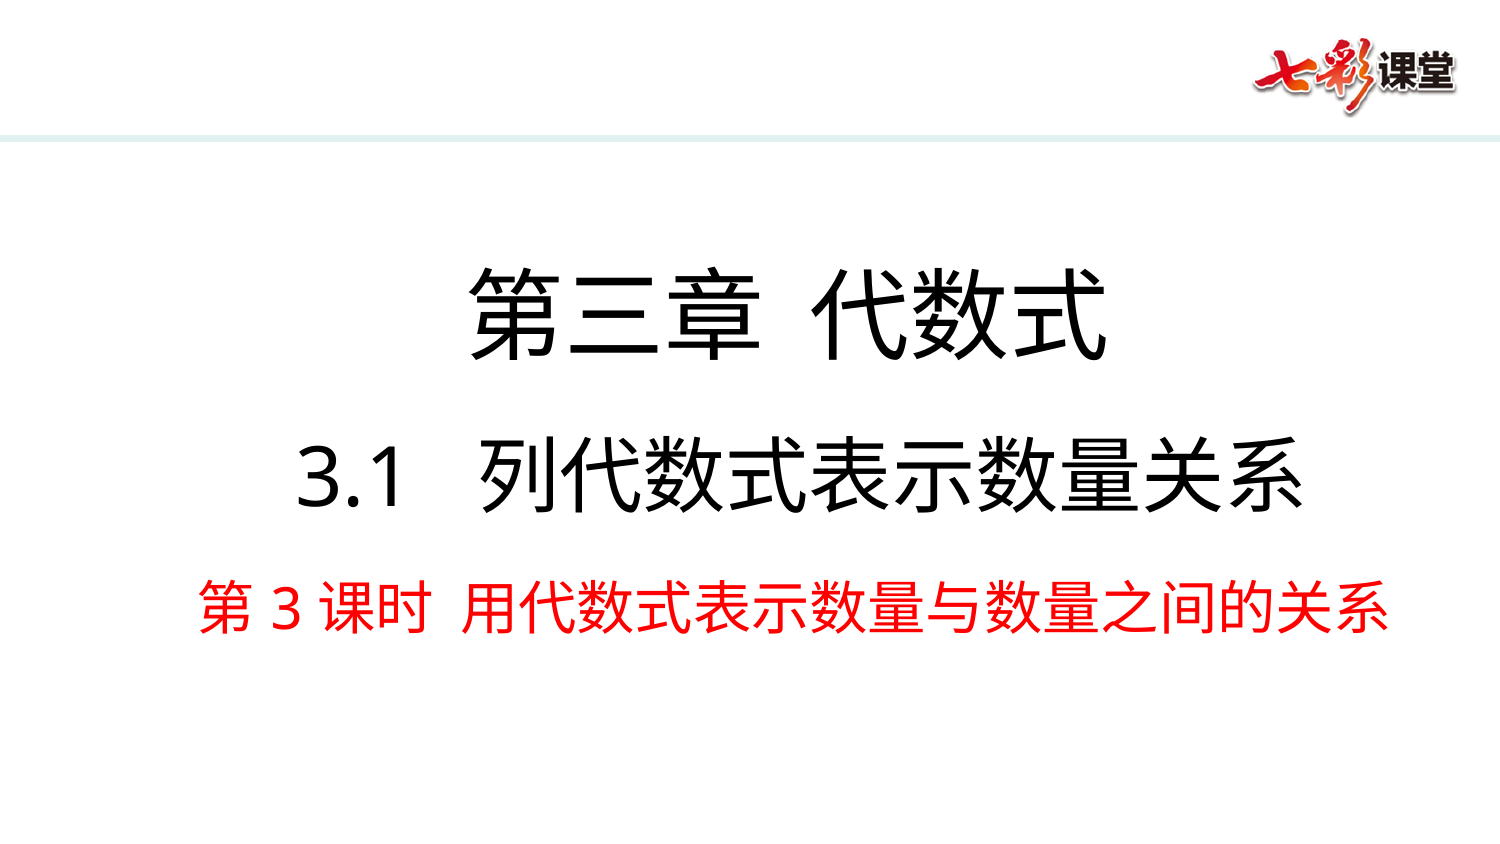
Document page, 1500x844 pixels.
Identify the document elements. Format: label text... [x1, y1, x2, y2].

text_box 第三章 代数式 3.1 列代数式表示数量关系 第3课时 用代数式表示数量与数量之间的关系 [181, 185, 1423, 651]
picture [1249, 32, 1461, 118]
